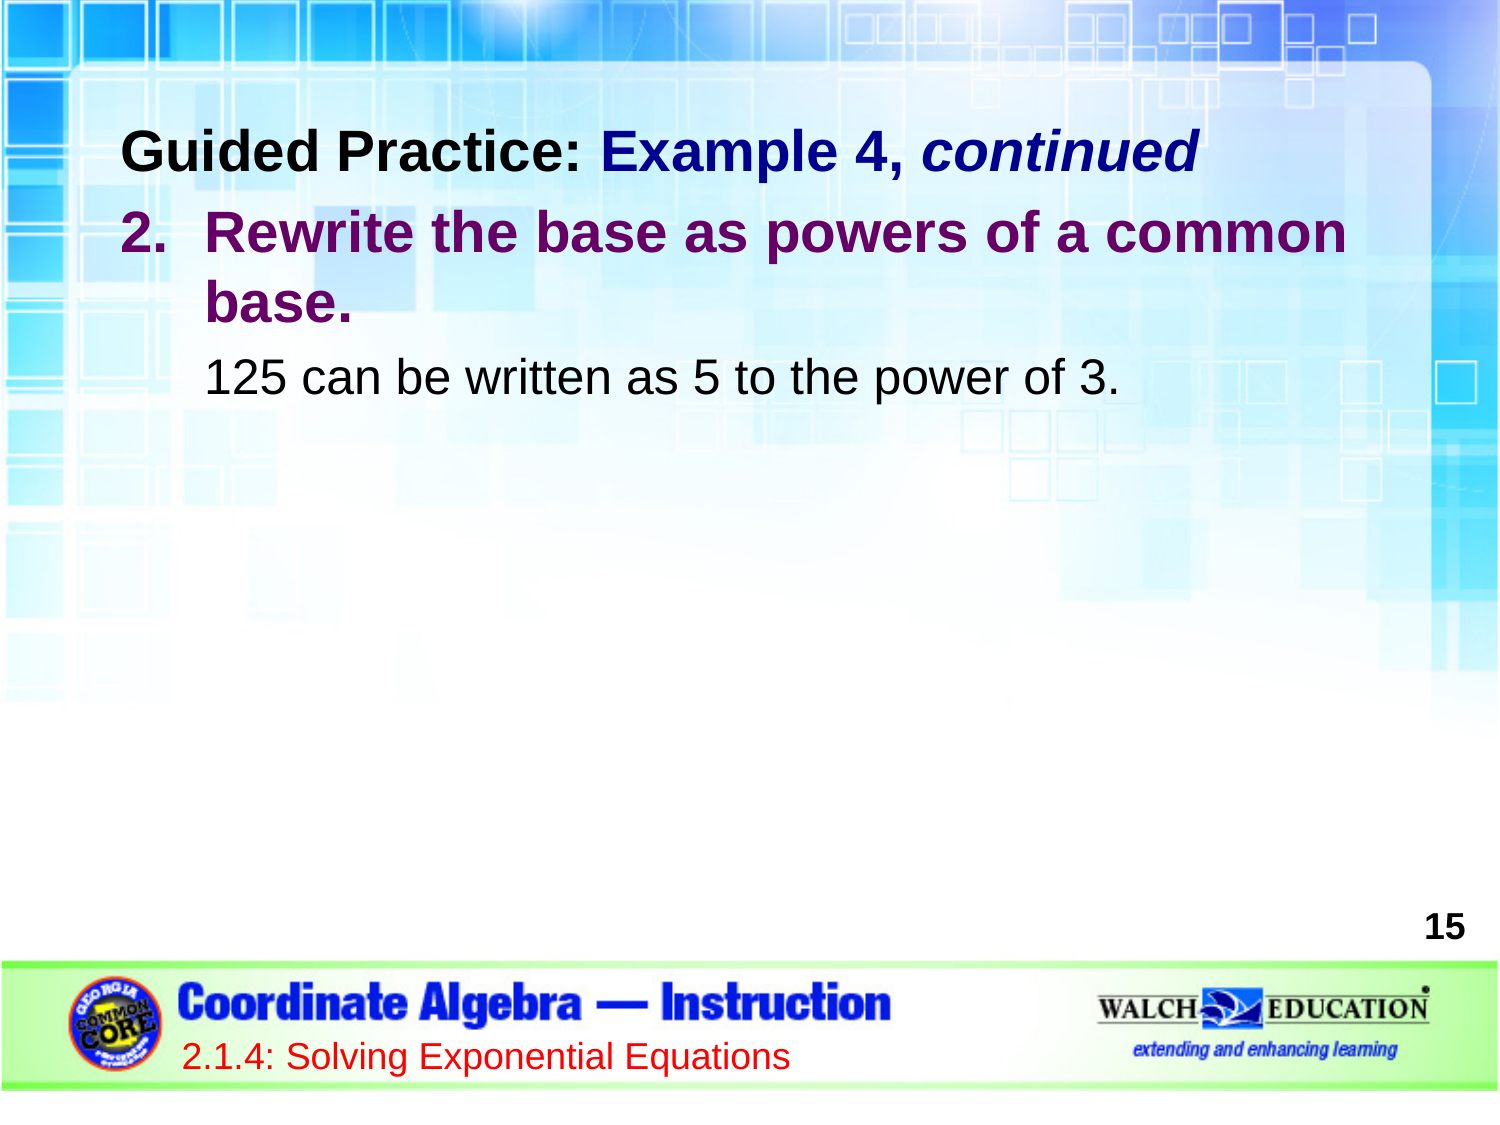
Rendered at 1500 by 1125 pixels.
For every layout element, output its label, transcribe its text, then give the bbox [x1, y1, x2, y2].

list 2.1.4: Solving Exponential Equations [166, 1024, 1074, 1068]
slide_number 15 [1361, 901, 1481, 949]
picture [1, 0, 1500, 1091]
subtitle Guided Practice: Example 4, continued Rewrite the base as powers of a common base. 125 can be written as 5 to the power of 3. [105, 105, 1394, 925]
